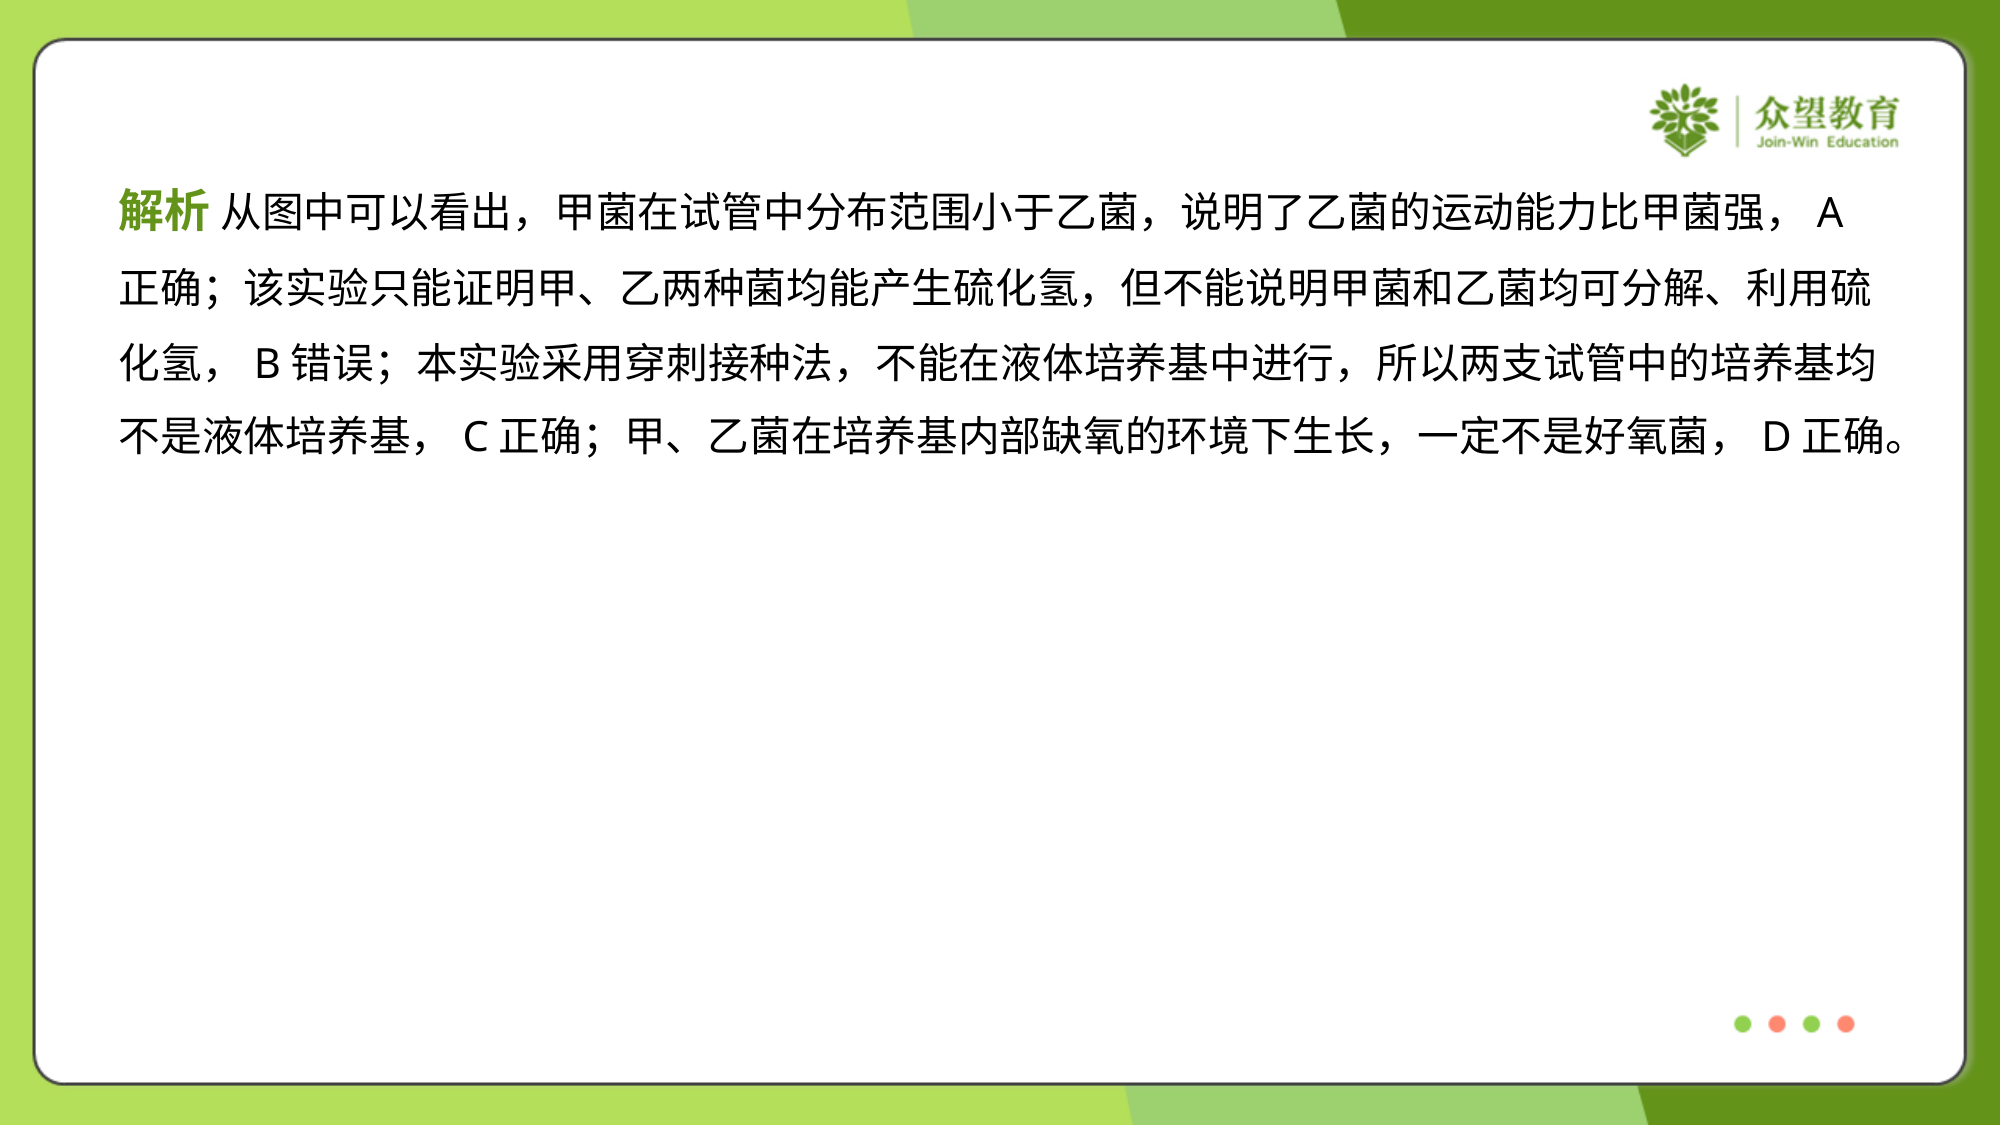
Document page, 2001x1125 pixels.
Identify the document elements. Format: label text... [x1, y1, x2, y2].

picture [0, 0, 2000, 1125]
text_box 解析 从图中可以看出，甲菌在试管中分布范围小于乙菌，说明了乙菌的运动能力比甲菌强，A 正确；该实验只能证明甲、乙两种菌均能产生硫化氢，但不能说明甲菌和乙菌均可分解、利用硫 化氢，B错误；本实验采用穿刺接种法，不能在液体培养基中进行，所以两支试管中的培养基均 不是液体培养基，C正确；甲、乙菌在培养基内部缺氧的环境下生长，一定不是好氧菌，D正确。 [118, 159, 1883, 452]
